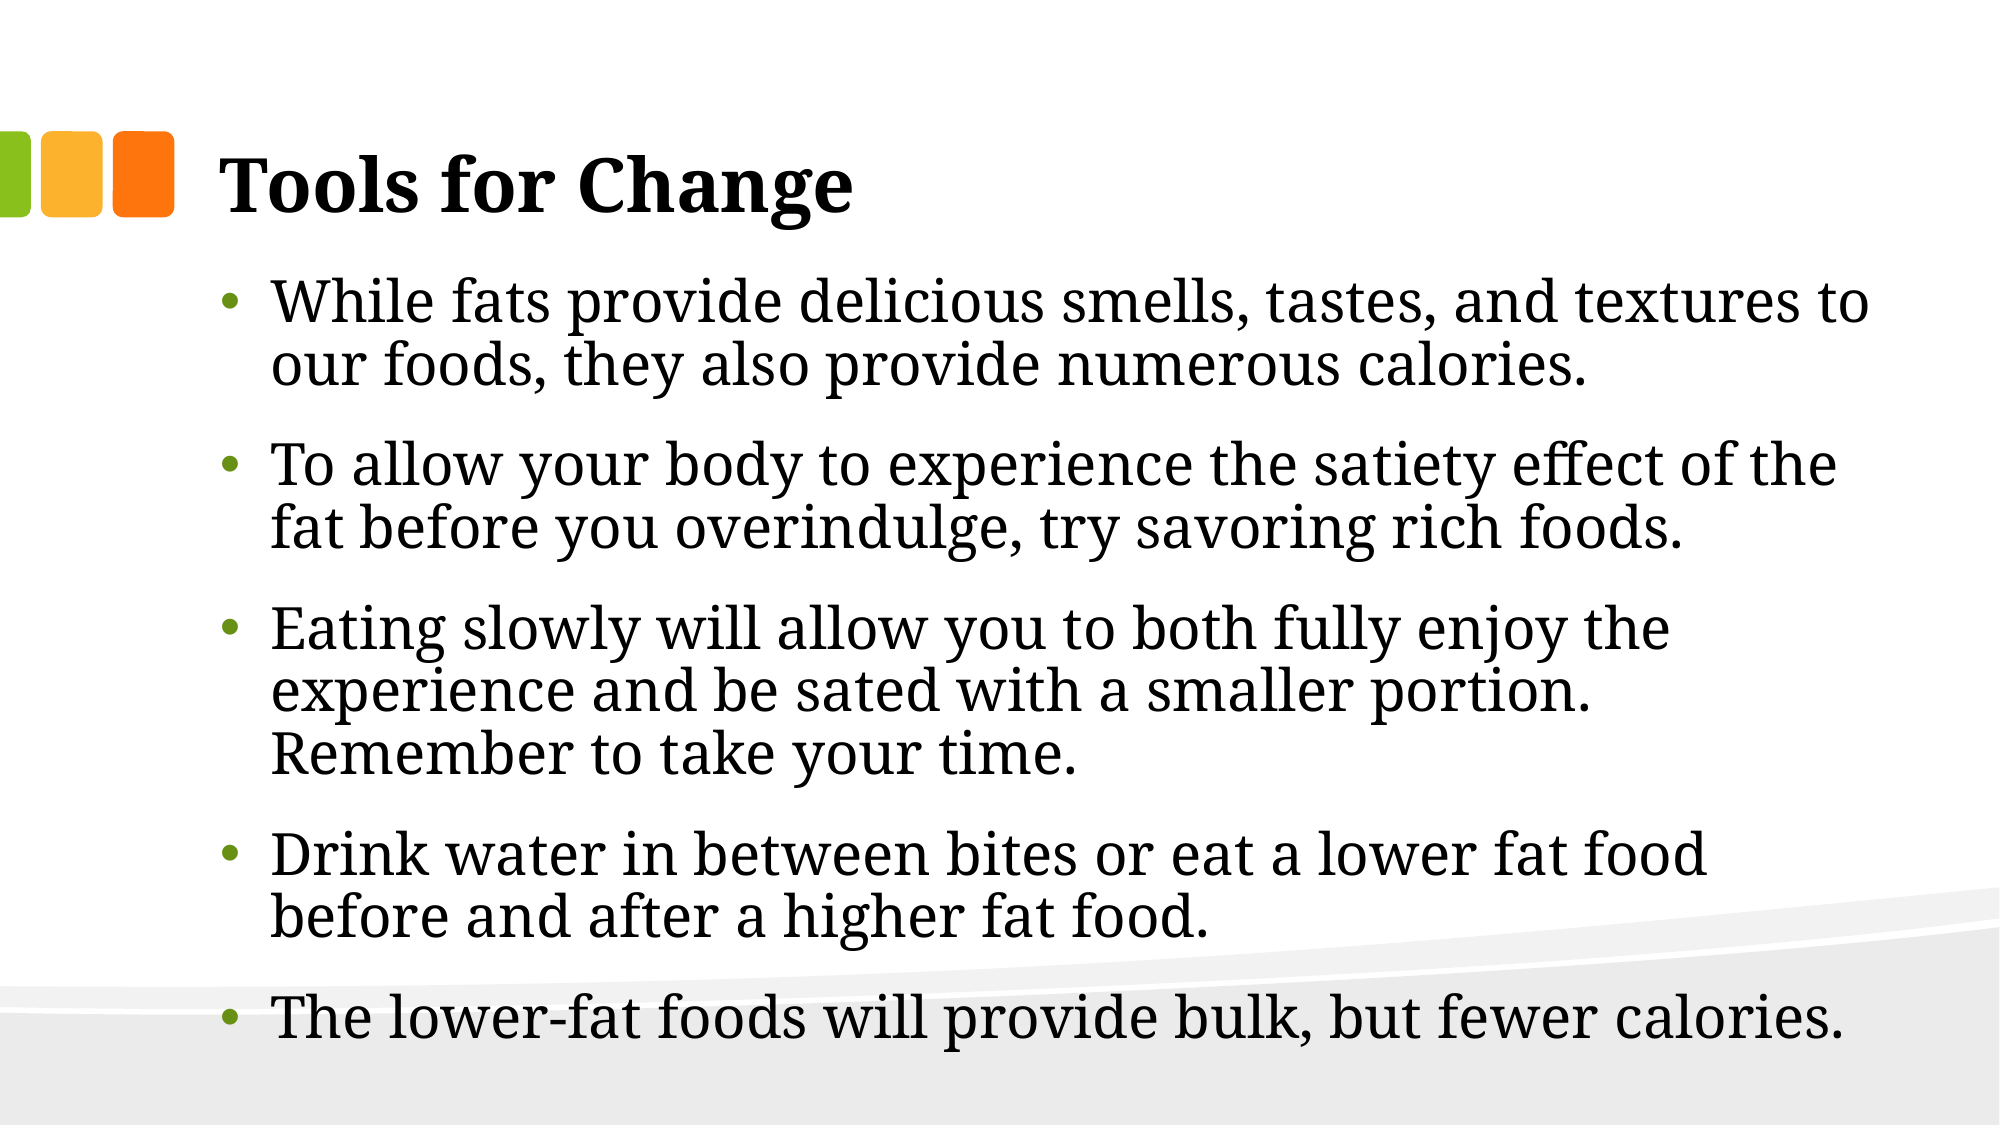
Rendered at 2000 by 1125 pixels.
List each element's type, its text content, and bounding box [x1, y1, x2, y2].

list While fats provide delicious smells, tastes, and textures to our foods, they also provide numerous calories. To allow your body to experience the satiety effect of the fat before you overindulge, try savoring rich foods. Eating slowly will allow you to both fully enjoy the experience and be sated with a smaller portion. Remember to take your time. Drink water in between bites or eat a lower fat food before and after a higher fat food. The lower-fat foods will provide bulk, but fewer calories. [199, 262, 1913, 1063]
title Tools for Change [199, 24, 1800, 238]
